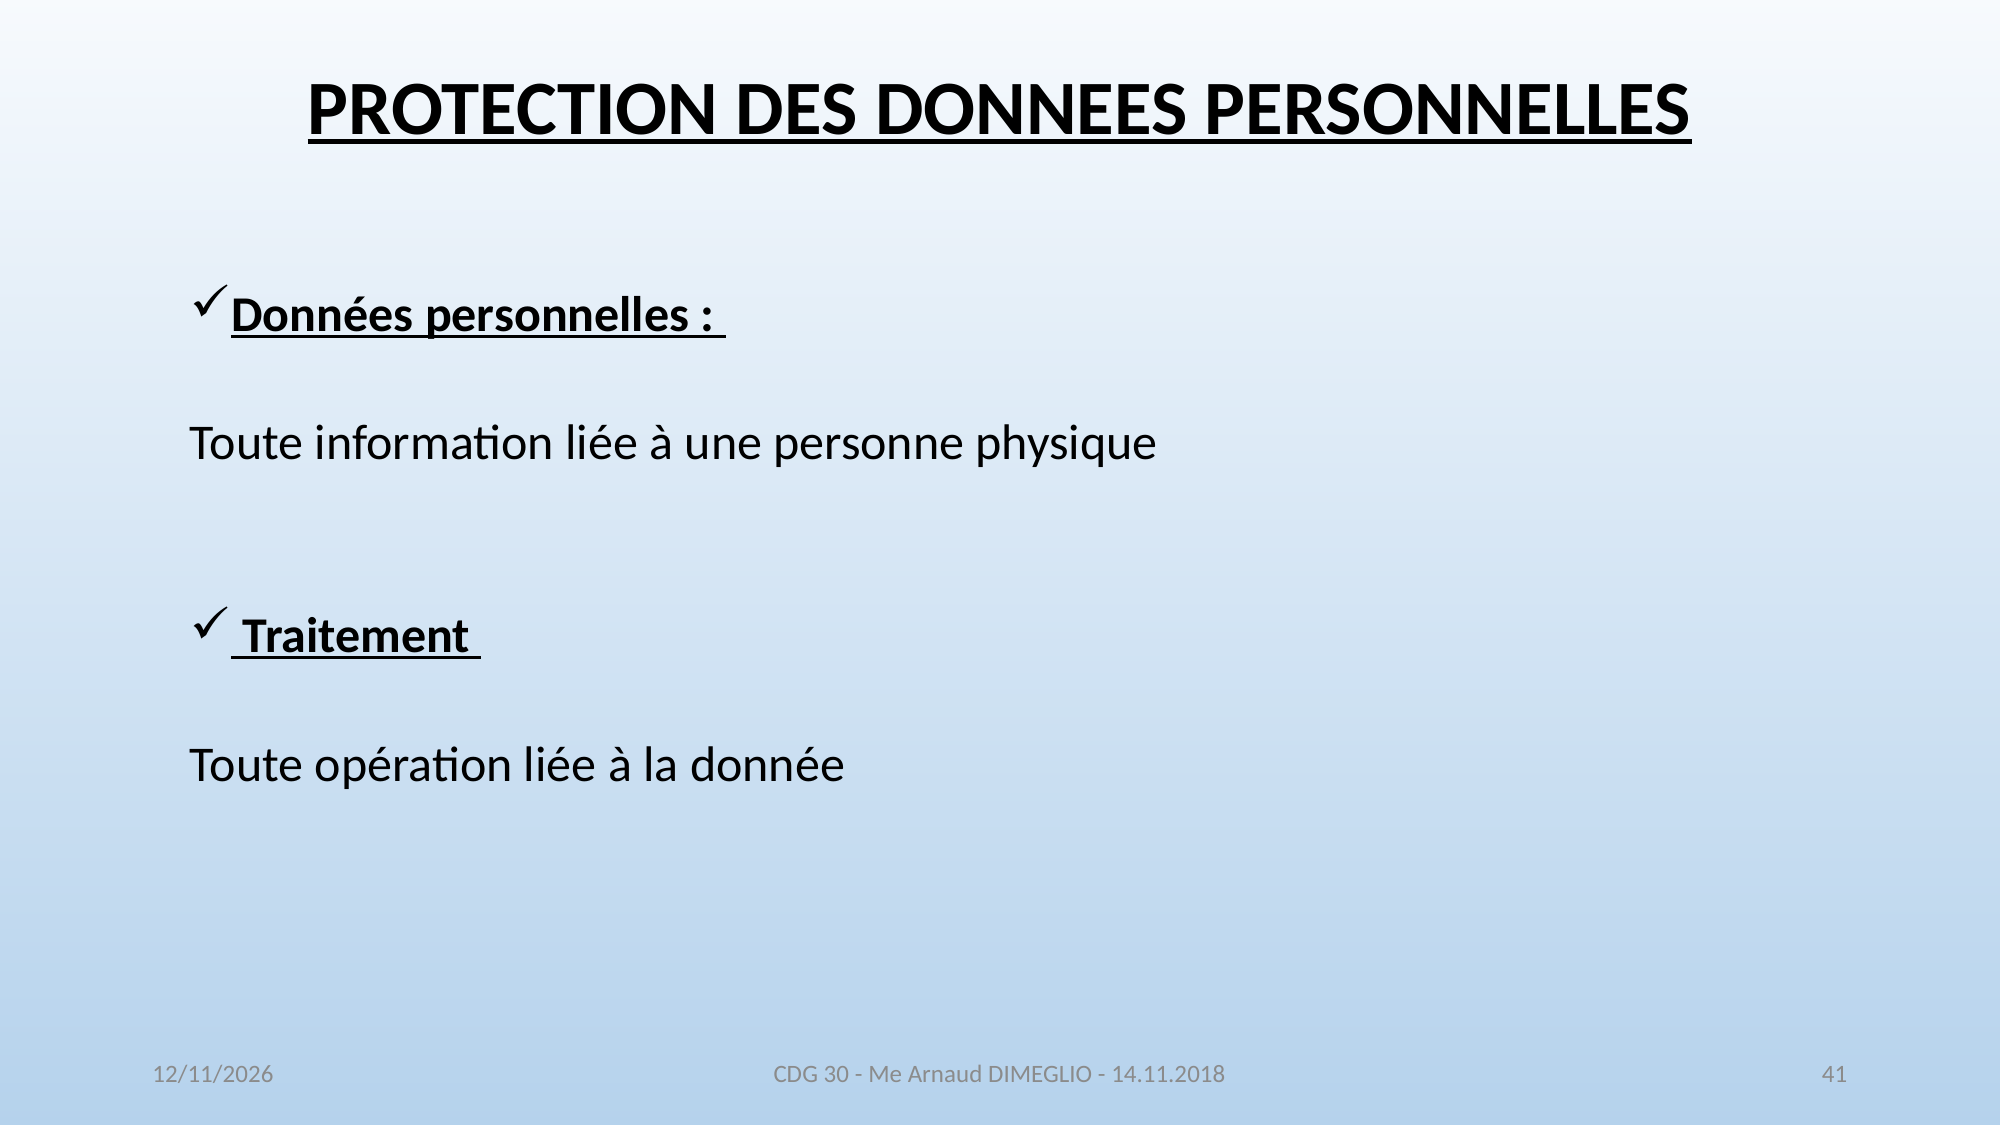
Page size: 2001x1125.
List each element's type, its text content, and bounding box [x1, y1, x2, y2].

slide_number 41 [1412, 1042, 1863, 1103]
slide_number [137, 1042, 588, 1103]
list Données personnelles : Toute information liée à une personne physique Traitement Toute opération liée à la donnée [99, 210, 1825, 1066]
footer CDG 30 - Me Arnaud DIMEGLIO - 14.11.2018 [662, 1042, 1338, 1103]
title PROTECTION DES DONNEES PERSONNELLES [137, 59, 1863, 252]
